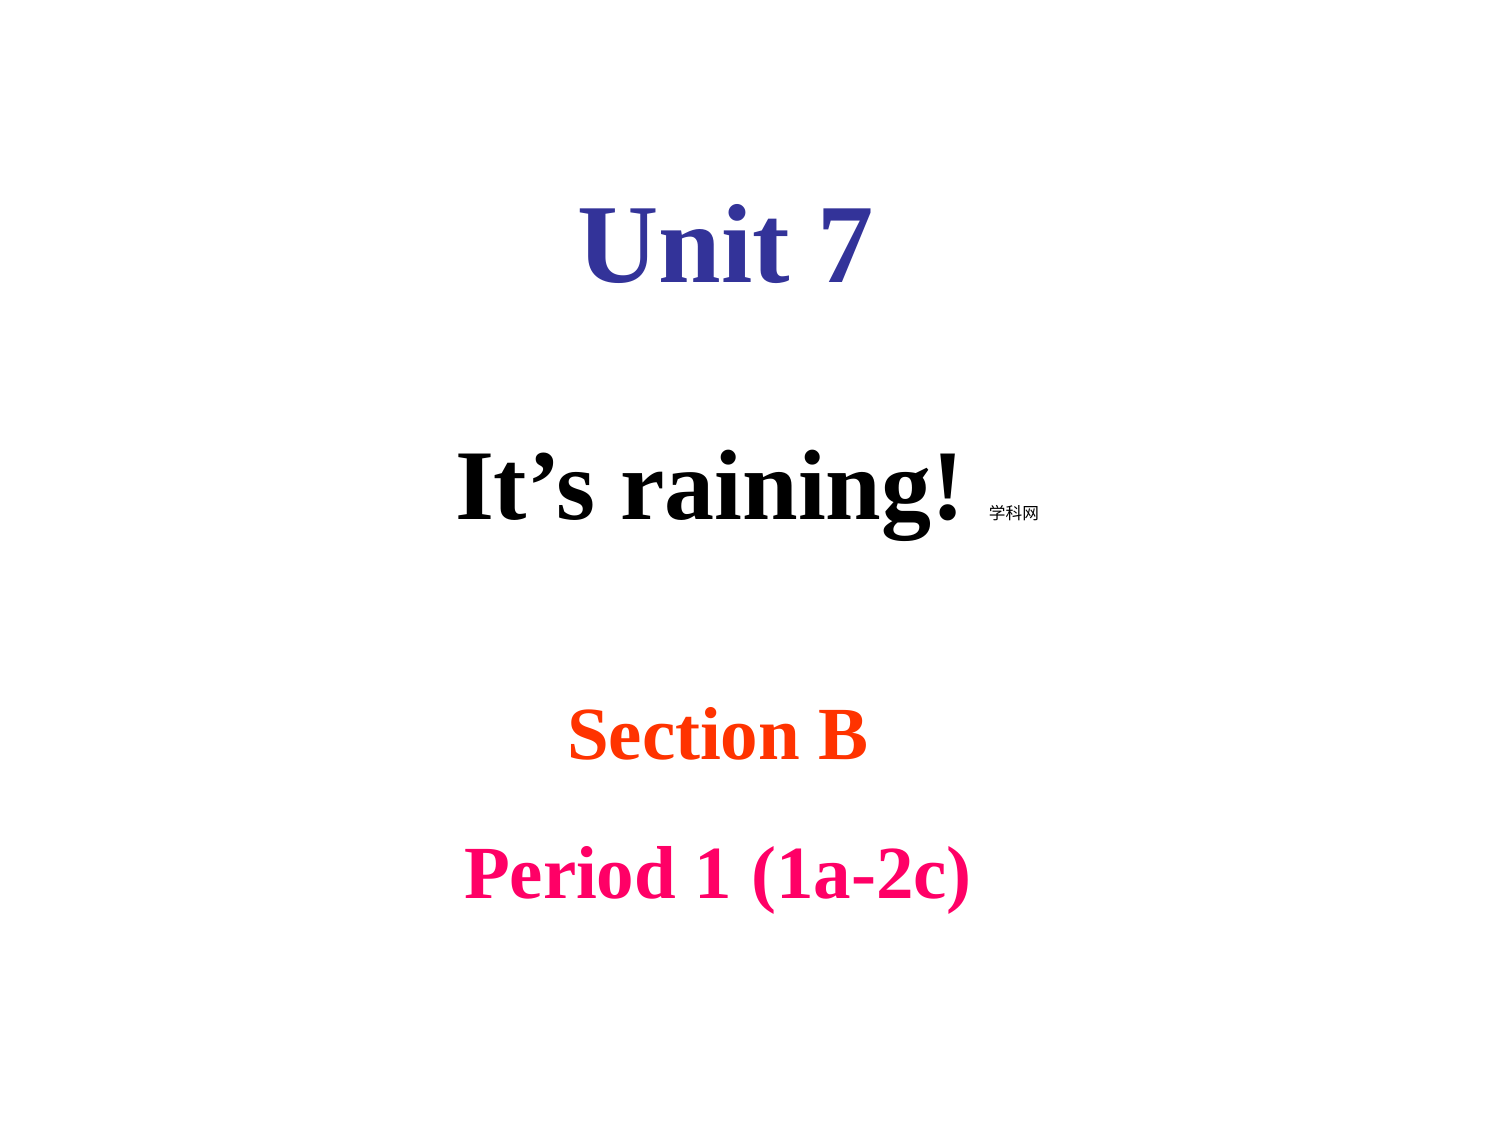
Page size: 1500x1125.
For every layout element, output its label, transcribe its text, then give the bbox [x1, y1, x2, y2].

text_box Section B Period 1 (1a-2c) [449, 650, 987, 922]
text_box Unit 7 [562, 162, 925, 313]
text_box It’s raining!学科网 [440, 412, 1054, 548]
